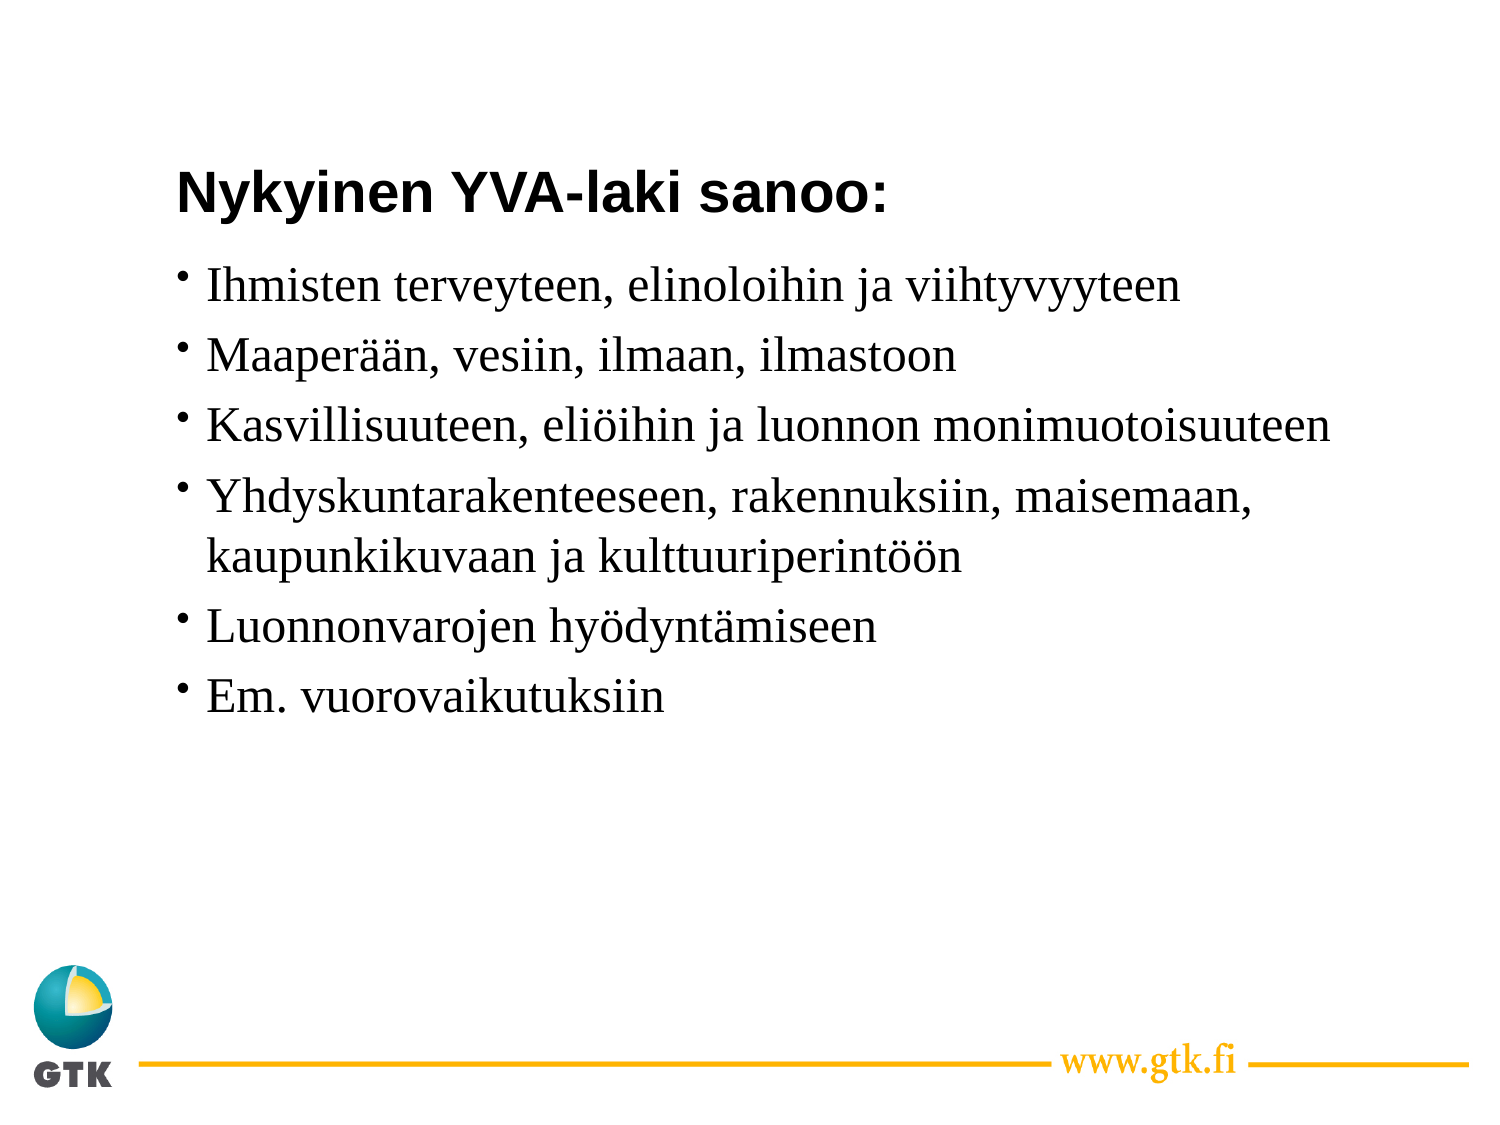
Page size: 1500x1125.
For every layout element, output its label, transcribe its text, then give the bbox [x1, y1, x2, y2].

picture [131, 1032, 1478, 1092]
list Ihmisten terveyteen, elinoloihin ja viihtyvyyteen Maaperään, vesiin, ilmaan, ilmastoon Kasvillisuuteen, eliöihin ja luonnon monimuotoisuuteen Yhdyskuntarakenteeseen, rakennuksiin, maisemaan, kaupunkikuvaan ja kulttuuriperintöön Luonnonvarojen hyödyntämiseen Em. vuorovaikutuksiin [161, 243, 1448, 1000]
title Nykyinen YVA-laki sanoo: [161, 31, 1448, 232]
picture [28, 952, 118, 1094]
